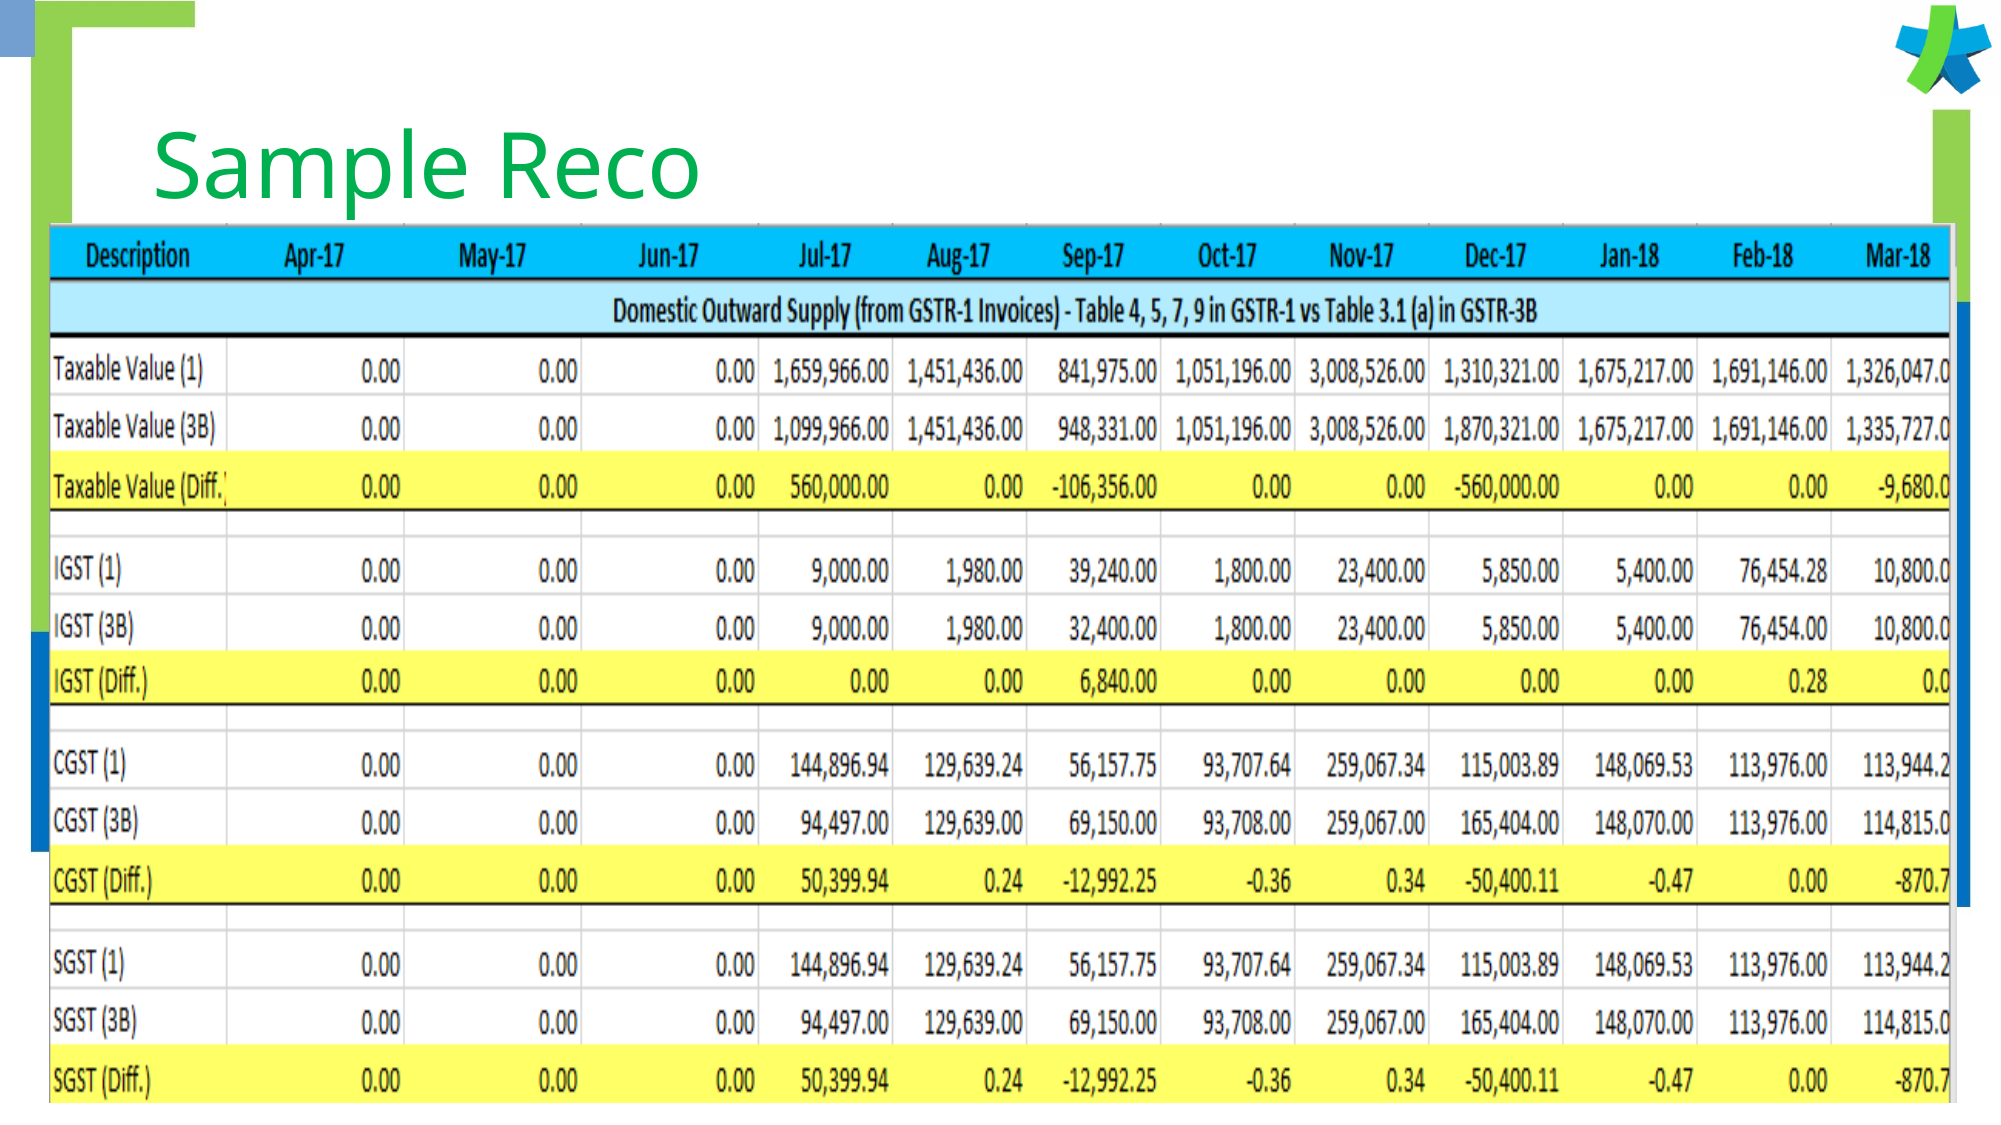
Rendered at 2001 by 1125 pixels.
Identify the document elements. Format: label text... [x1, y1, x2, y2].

title Sample Reco [137, 59, 1863, 223]
picture [0, 0, 2001, 1125]
